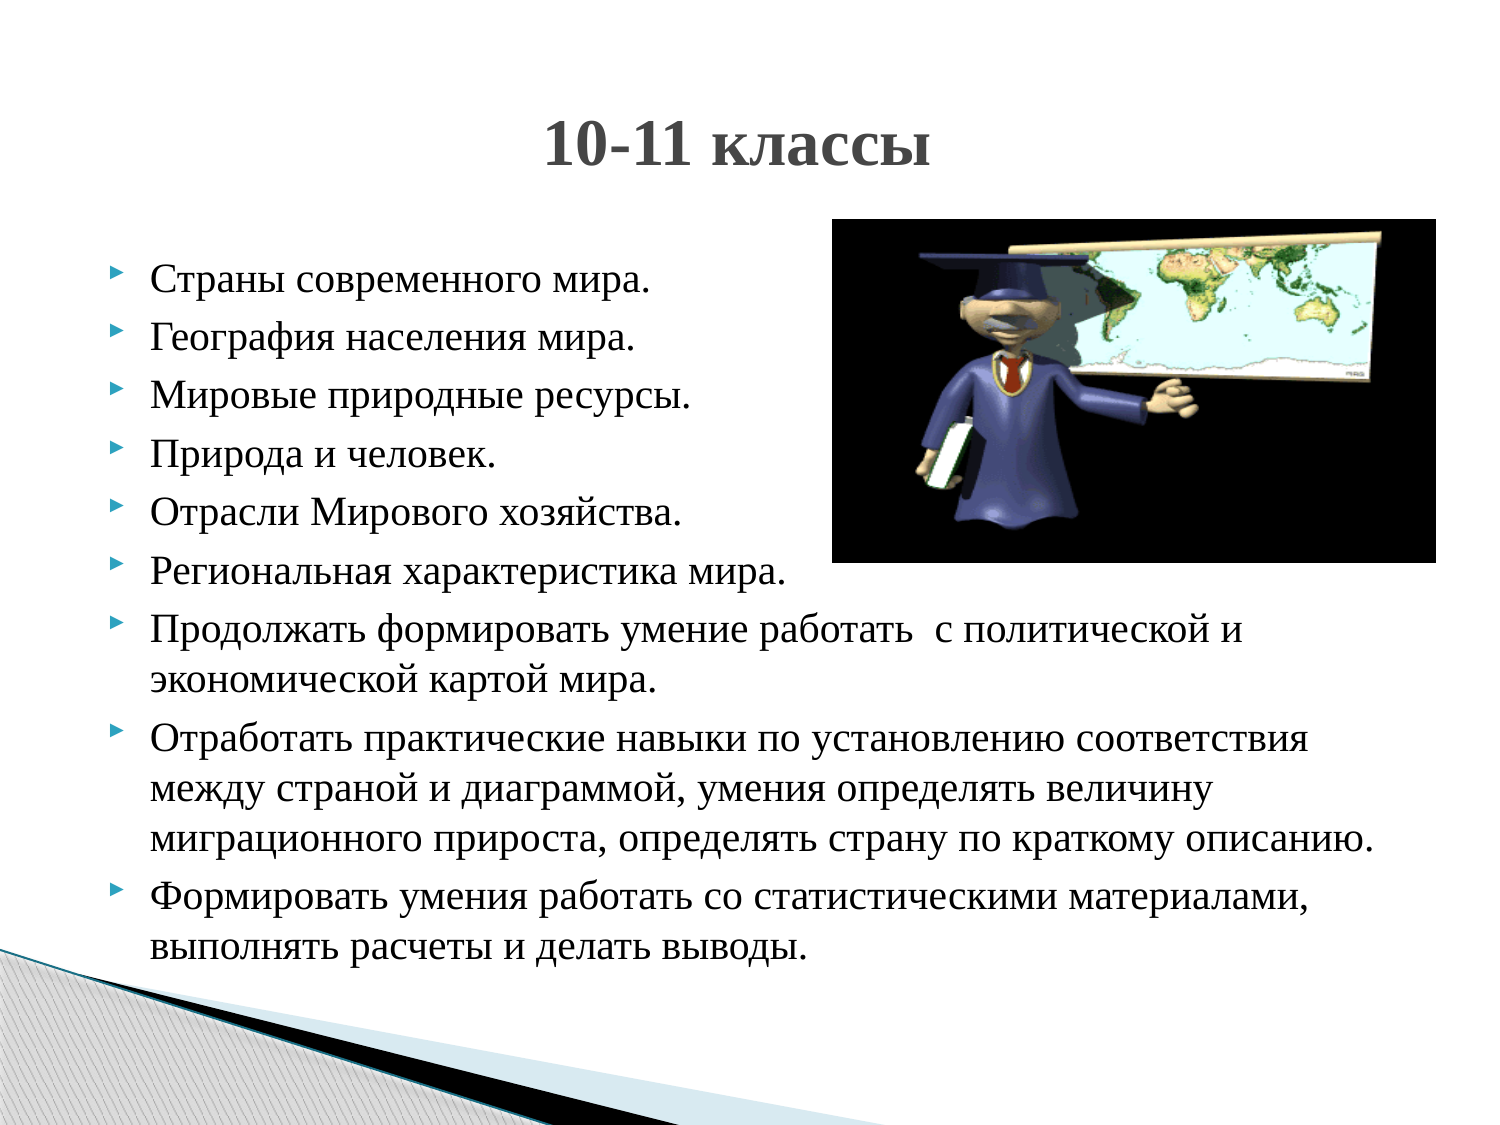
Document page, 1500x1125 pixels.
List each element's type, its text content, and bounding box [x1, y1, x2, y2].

picture [832, 219, 1436, 563]
list Страны современного мира. География населения мира. Мировые природные ресурсы. Природа и человек. Отрасли Мирового хозяйства. Региональная характеристика мира. Продолжать формировать умение работать с политической и экономической картой мира. Отработать практические навыки по установлению соответствия между страной и диаграммой, умения определять величину миграционного прироста, определять страну по краткому описанию. Формировать умения работать со статистическими материалами, выполнять расчеты и делать выводы. [75, 243, 1425, 986]
title 10-11 классы [75, 45, 1425, 233]
